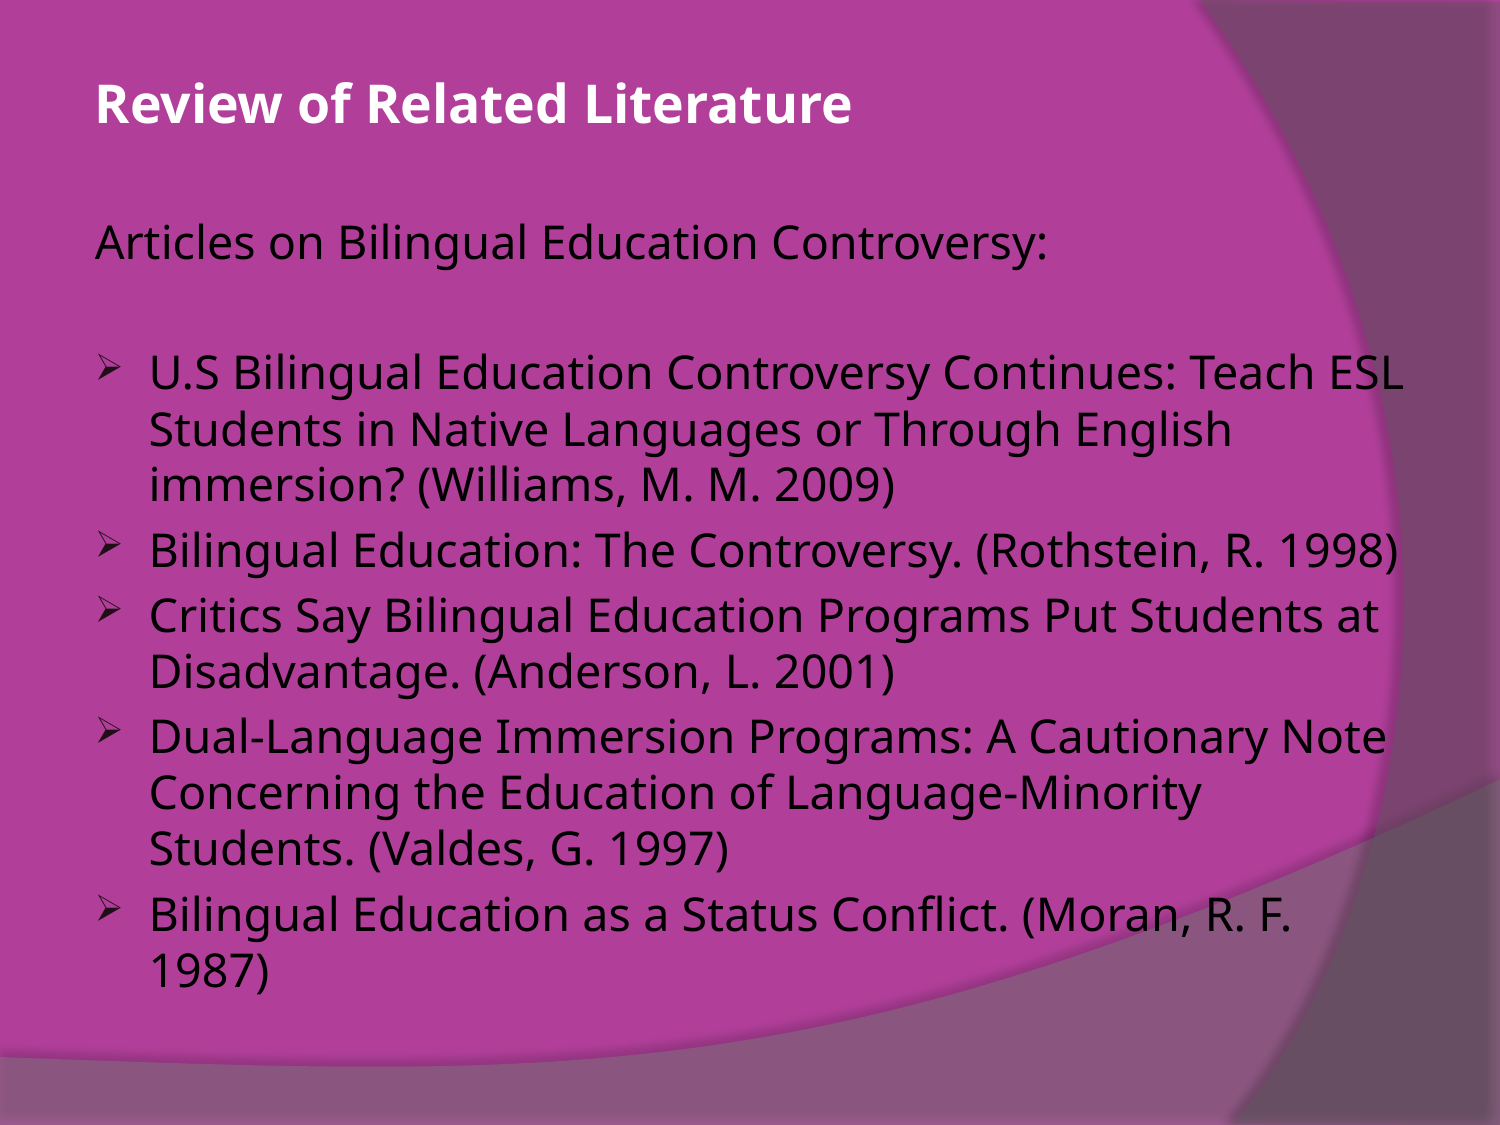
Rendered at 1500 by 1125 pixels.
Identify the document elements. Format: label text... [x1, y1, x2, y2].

list Review of Related Literature Articles on Bilingual Education Controversy: U.S Bilingual Education Controversy Continues: Teach ESL Students in Native Languages or Through English immersion? (Williams, M. M. 2009) Bilingual Education: The Controversy. (Rothstein, R. 1998) Critics Say Bilingual Education Programs Put Students at Disadvantage. (Anderson, L. 2001) Dual-Language Immersion Programs: A Cautionary Note Concerning the Education of Language-Minority Students. (Valdes, G. 1997) Bilingual Education as a Status Conflict. (Moran, R. F. 1987) [75, 62, 1425, 1063]
